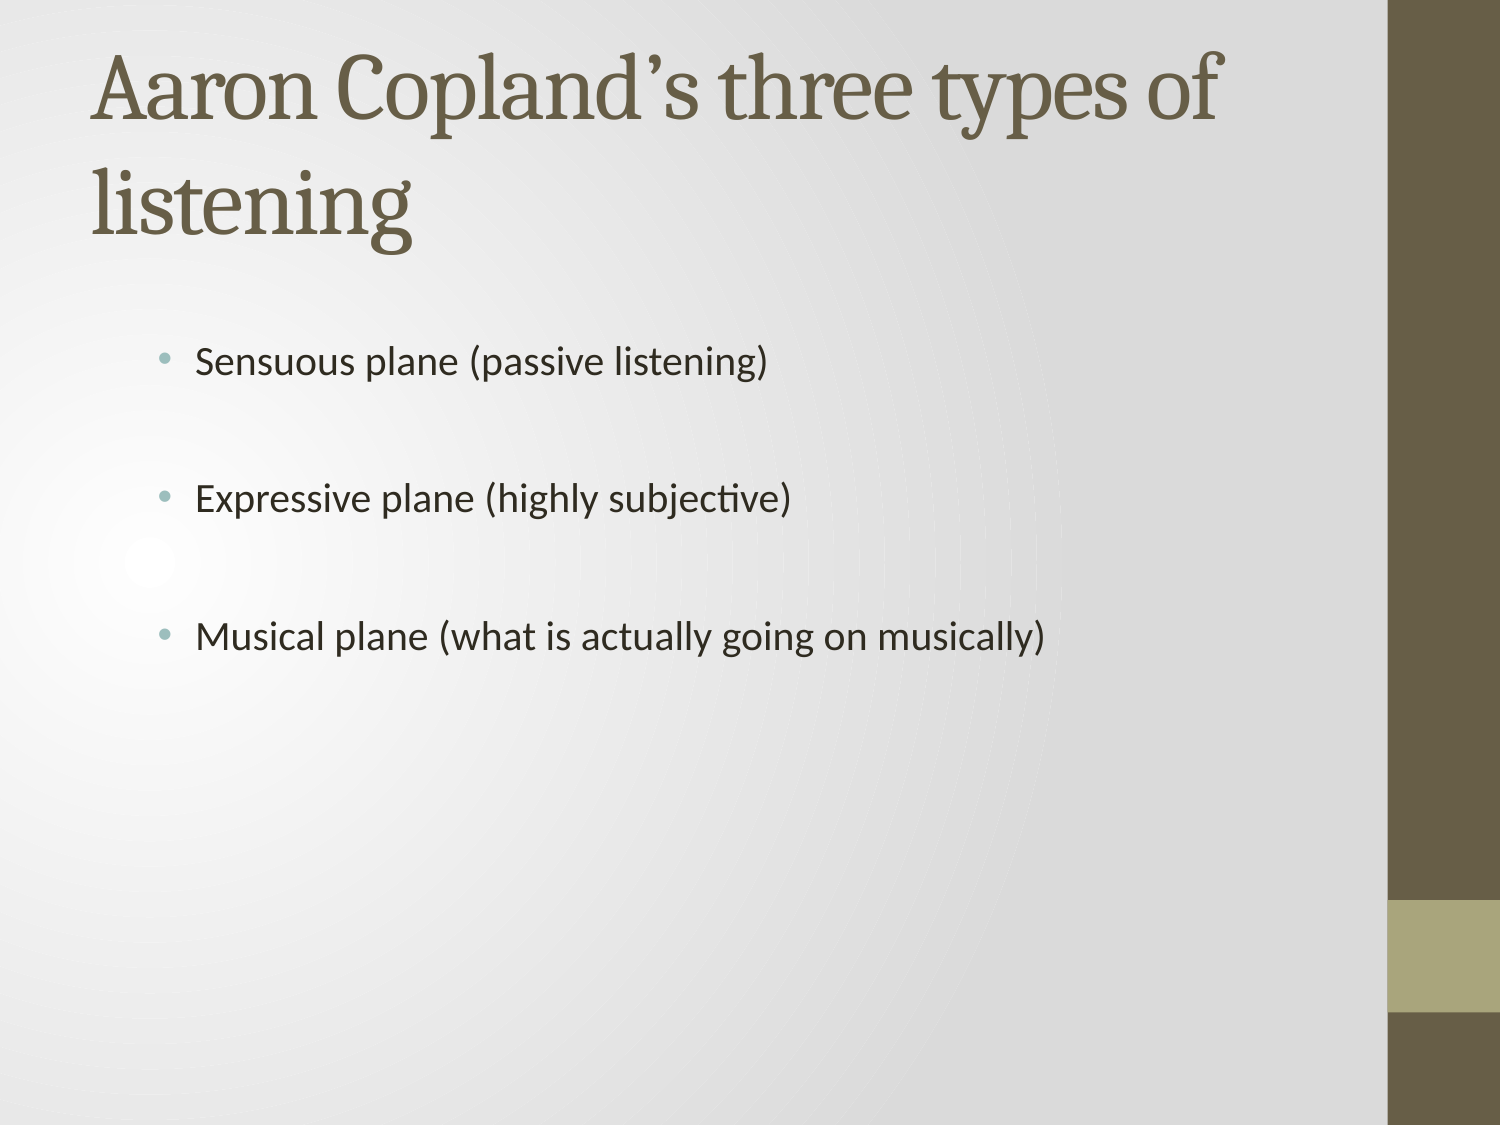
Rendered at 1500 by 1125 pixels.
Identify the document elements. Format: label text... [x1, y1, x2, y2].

title Aaron Copland’s three types of listening [75, 45, 1325, 233]
list Sensuous plane (passive listening) Expressive plane (highly subjective) Musical plane (what is actually going on musically) [75, 262, 1325, 1050]
